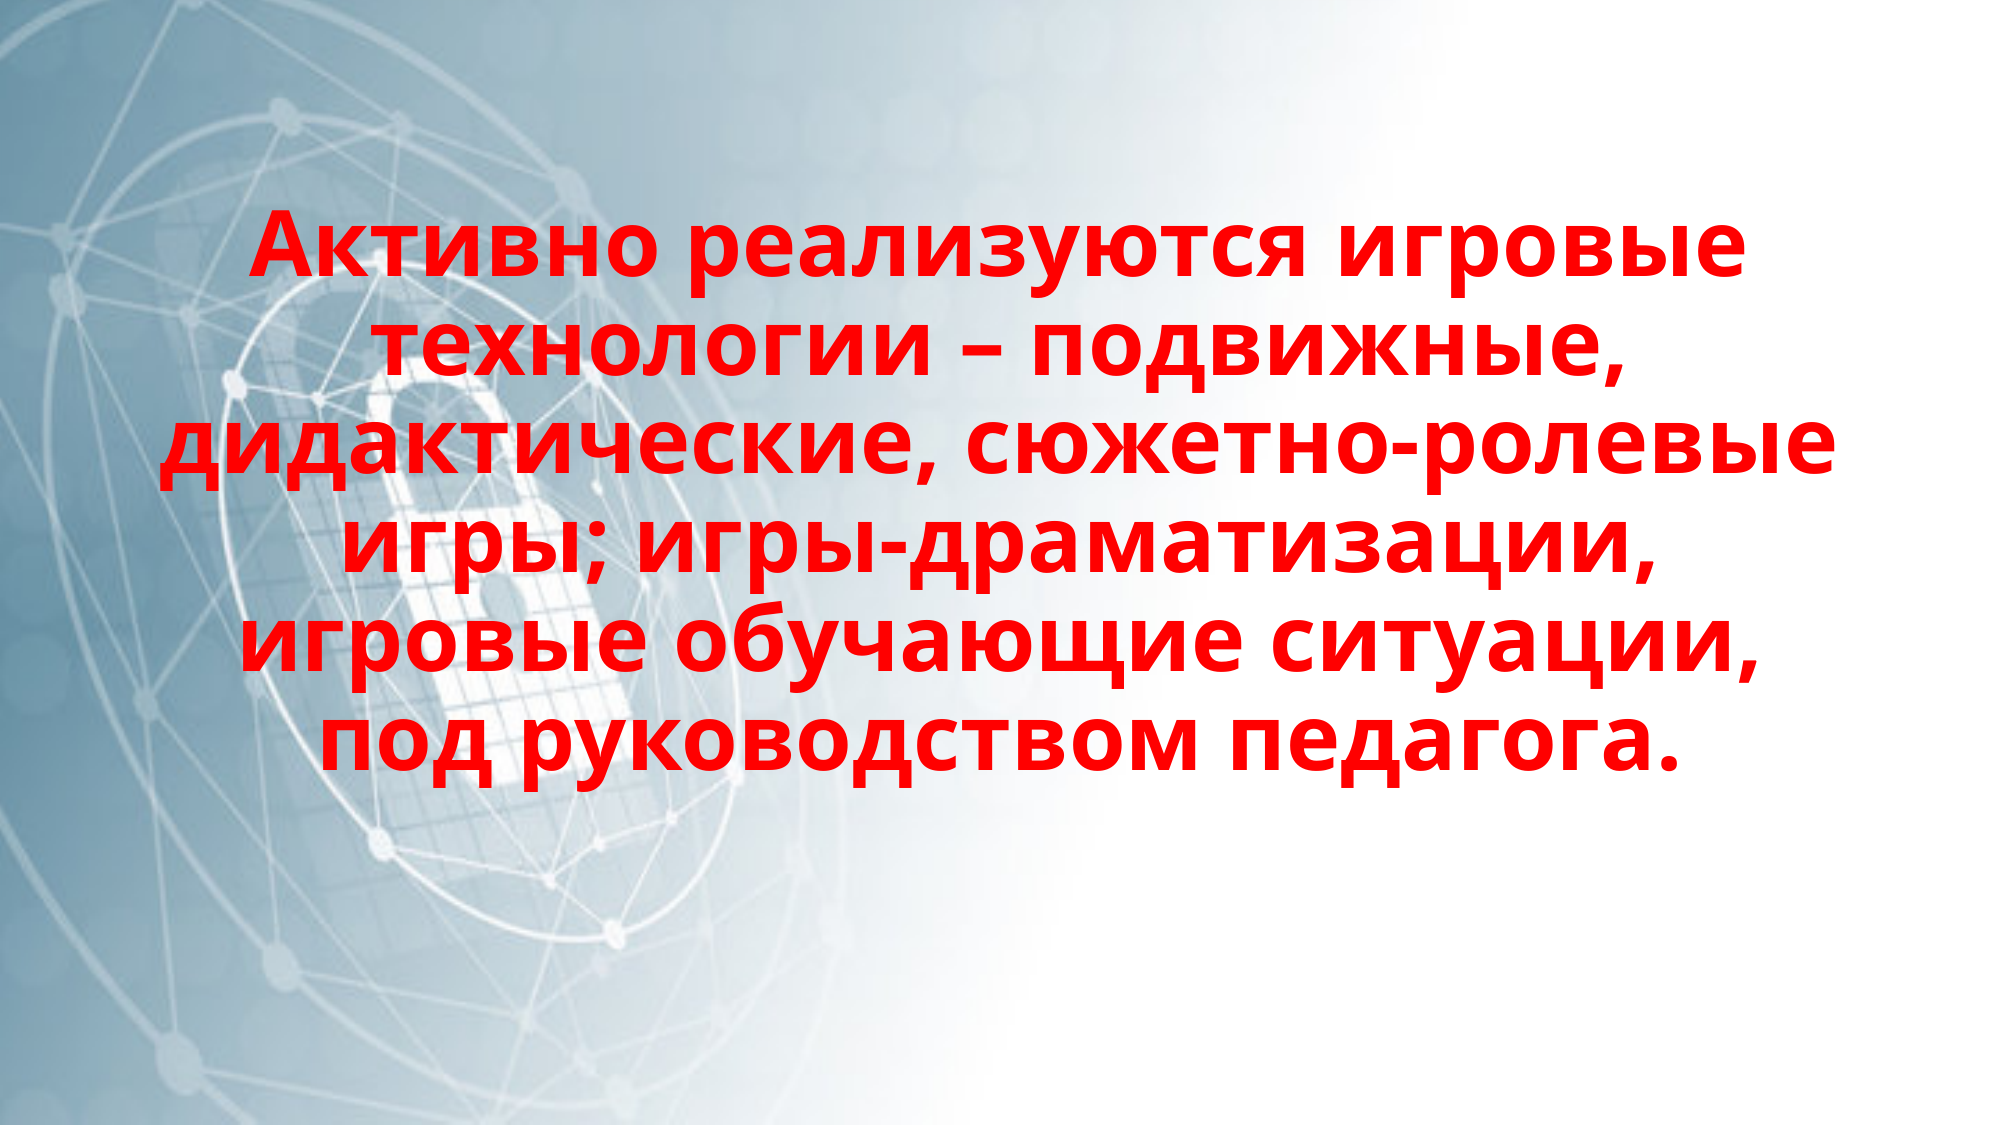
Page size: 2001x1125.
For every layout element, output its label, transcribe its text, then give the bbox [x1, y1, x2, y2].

picture [0, 0, 2001, 1125]
title Активно реализуются игровые технологии – подвижные, дидактические, сюжетно-ролевые игры; игры-драматизации, игровые обучающие ситуации, под руководством педагога. [137, 59, 1863, 928]
